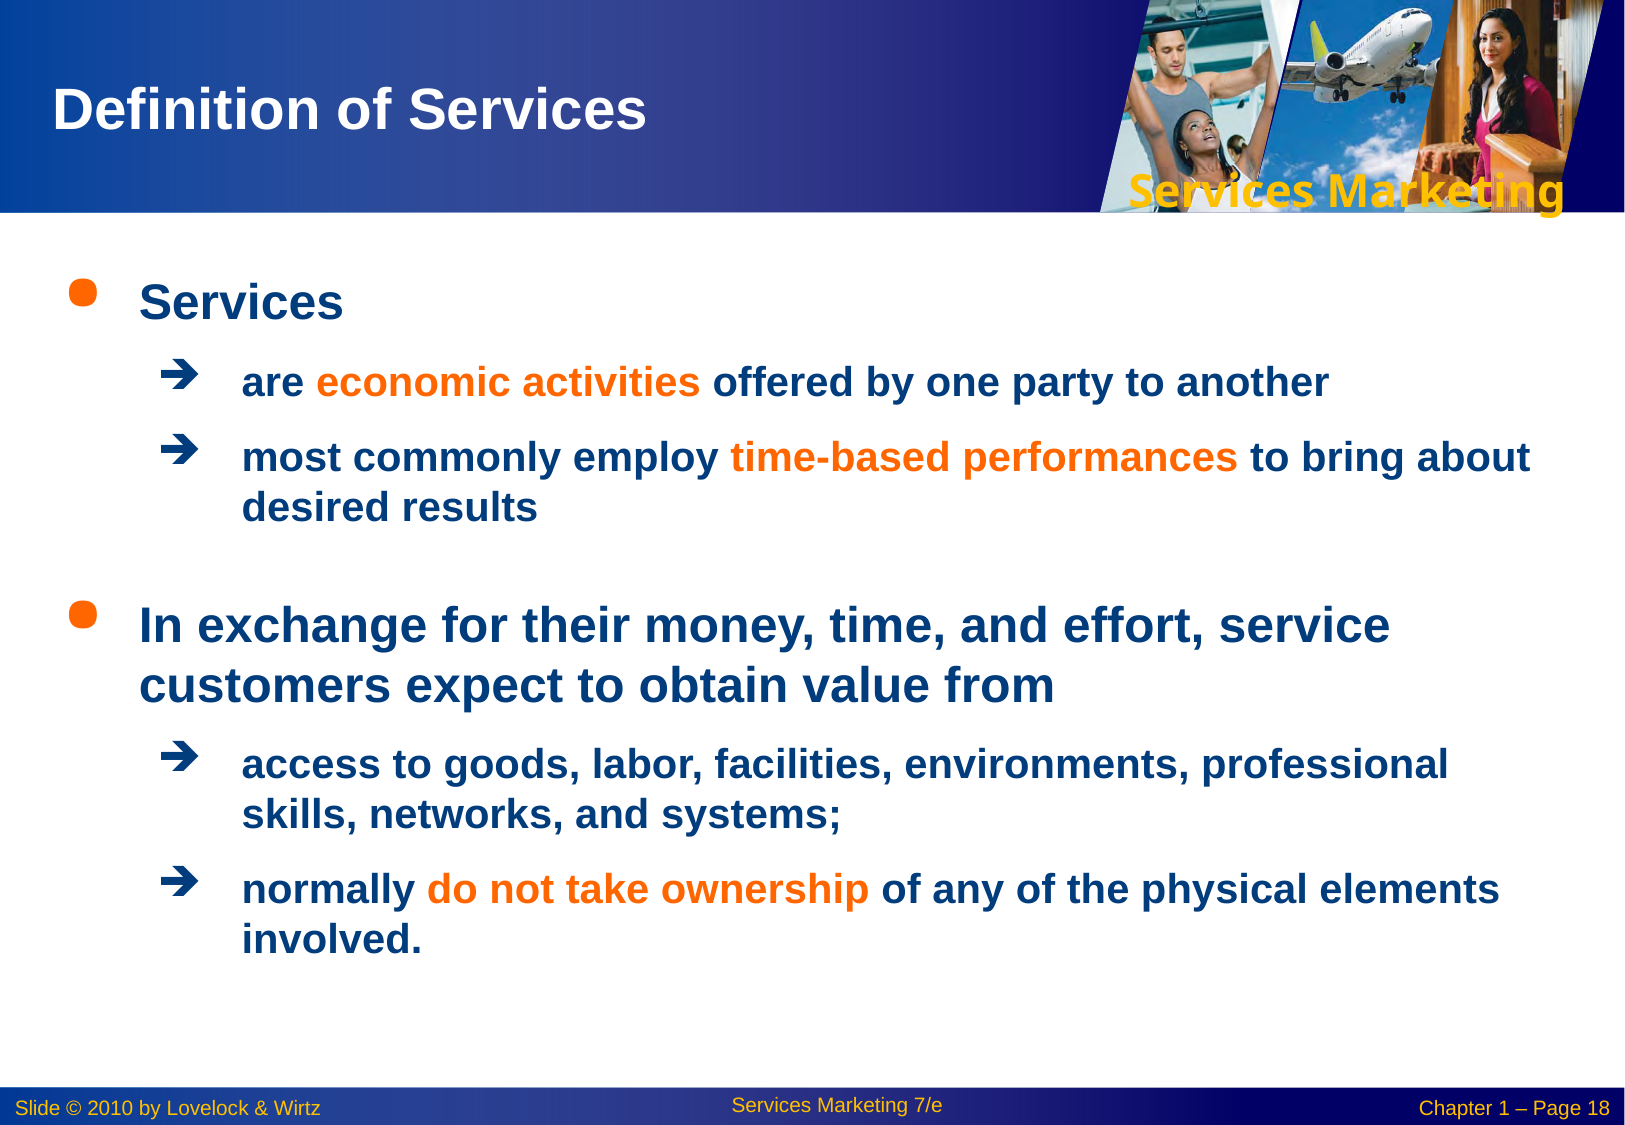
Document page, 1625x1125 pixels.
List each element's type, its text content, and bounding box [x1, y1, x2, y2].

picture [1100, 0, 1604, 213]
picture [1546, 187, 1556, 202]
picture [1162, 186, 1172, 192]
title Definition of Services [36, 37, 1088, 176]
list Services are economic activities offered by one party to another most commonly employ time-based performances to bring about desired results In exchange for their money, time, and effort, service customers expect to obtain value from access to goods, labor, facilities, environments, professional skills, networks, and systems; normally do not take ownership of any of the physical elements involved. [49, 261, 1588, 1051]
